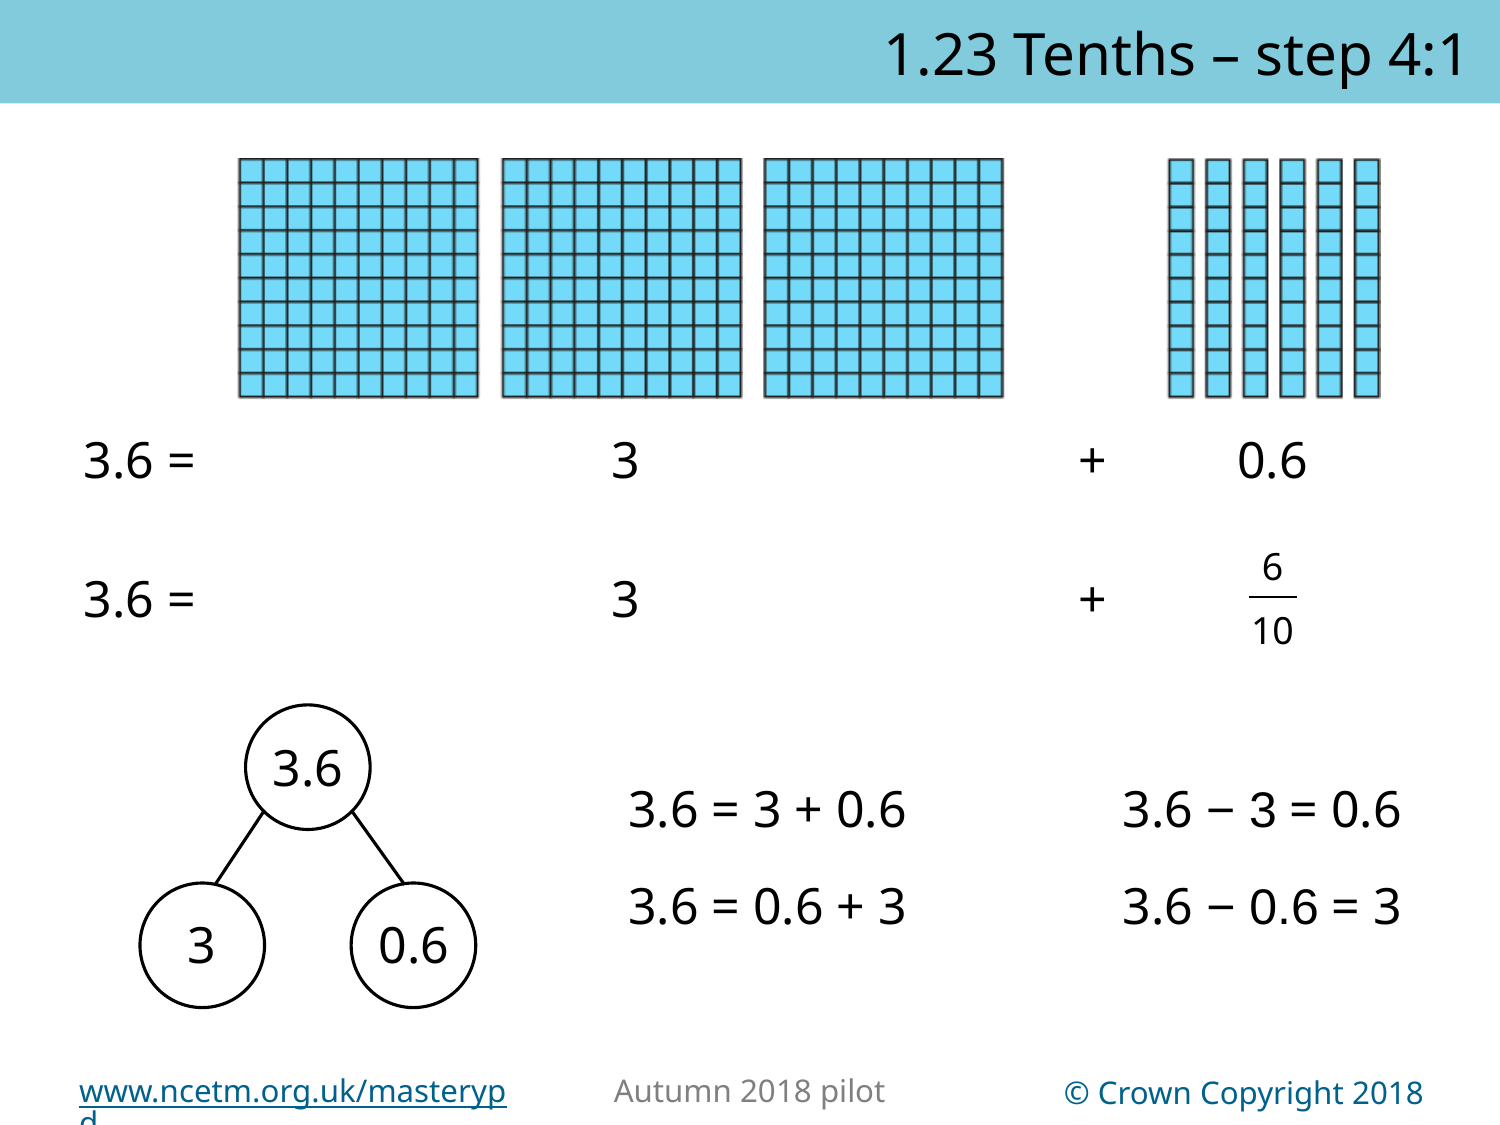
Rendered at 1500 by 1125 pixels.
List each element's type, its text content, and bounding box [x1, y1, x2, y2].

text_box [139, 704, 477, 1008]
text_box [67, 535, 1309, 661]
text_box 3.6 = 0.6 + 3 [613, 866, 922, 942]
text_box 3.6 − 0.6 = 3 [1107, 866, 1418, 942]
text_box 3.6 = 3 + 0.6 [613, 769, 922, 845]
list 1.23 Tenths – step 4:1 [0, 0, 1500, 104]
text_box 3.6 − 3 = 0.6 [1107, 769, 1418, 845]
text_box 3.6 = [68, 421, 212, 497]
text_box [596, 421, 1321, 498]
picture [227, 146, 1393, 415]
